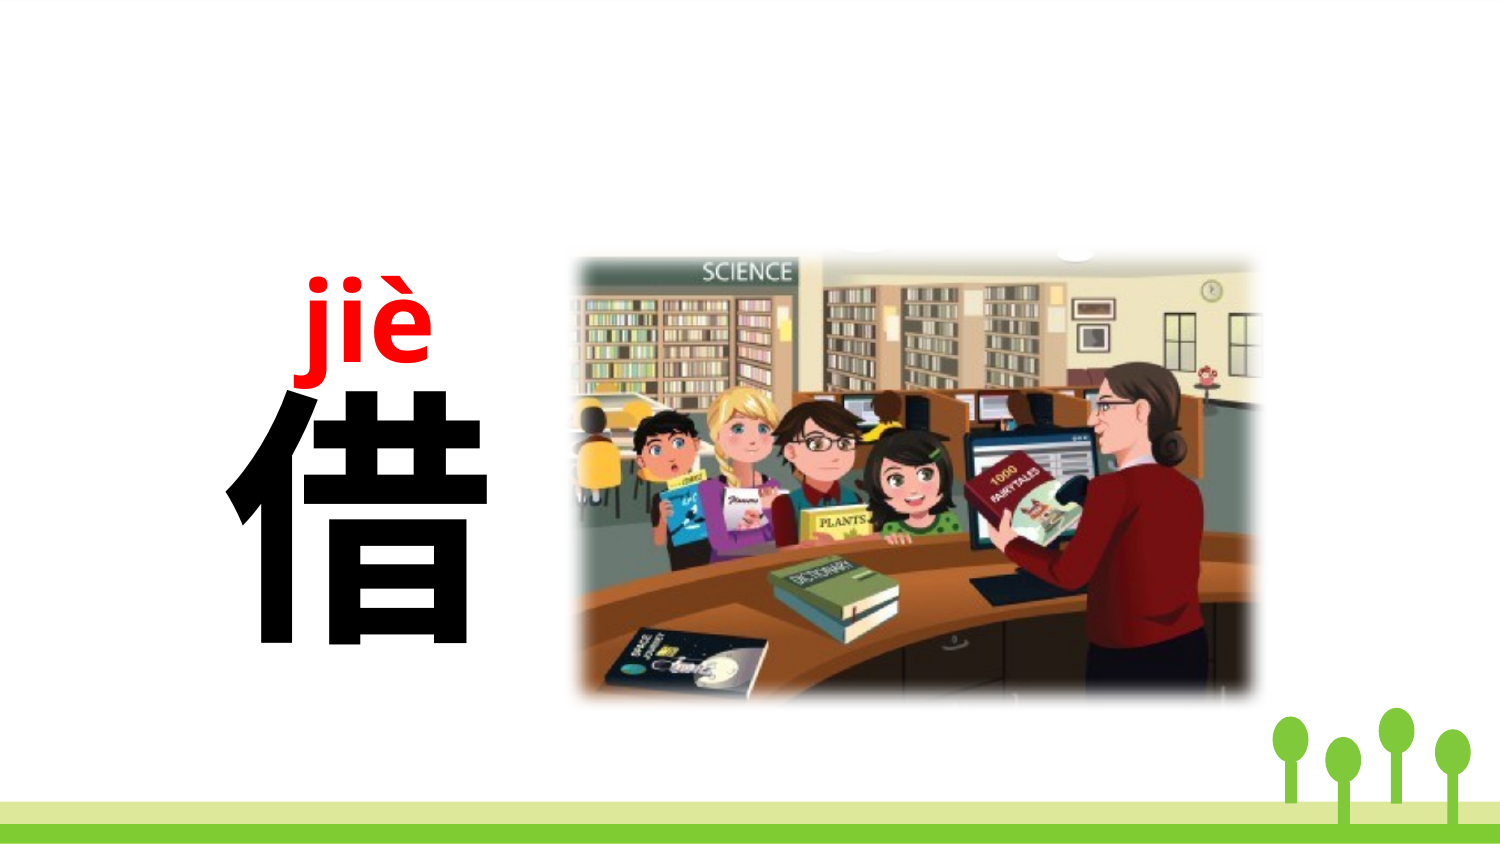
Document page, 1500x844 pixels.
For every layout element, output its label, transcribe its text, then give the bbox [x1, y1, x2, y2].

picture [0, 0, 1500, 801]
text_box 借 [212, 391, 501, 680]
text_box jiè [200, 244, 537, 391]
